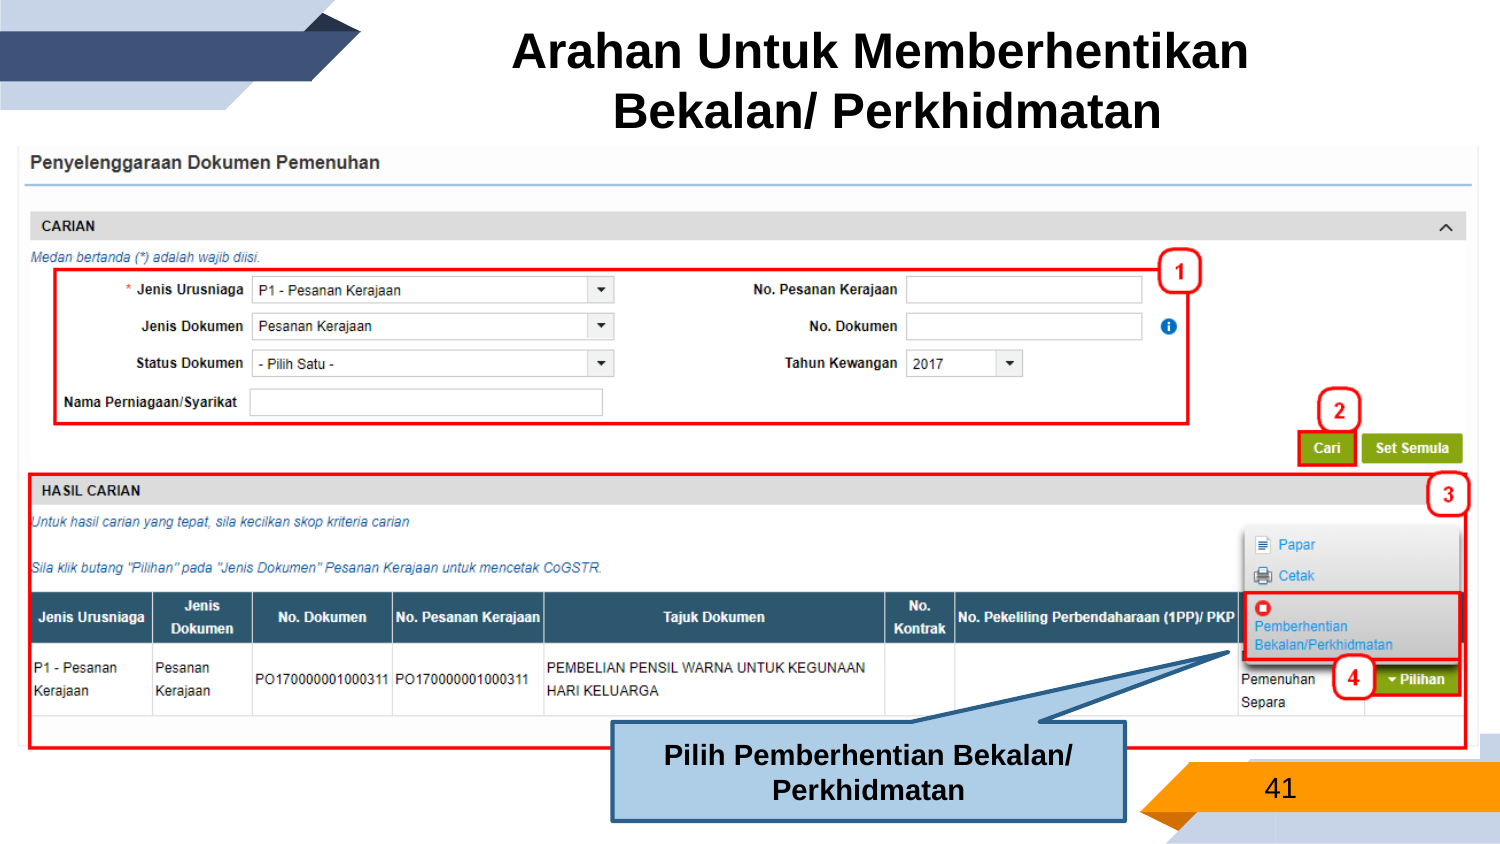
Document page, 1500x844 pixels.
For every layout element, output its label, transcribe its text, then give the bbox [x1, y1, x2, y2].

slide_number 41 [1249, 760, 1494, 813]
text_box Pilih Pemberhentian Bekalan/ Perkhidmatan [610, 768, 1128, 824]
text_box Arahan Untuk Memberhentikan Bekalan/ Perkhidmatan [323, 45, 1452, 111]
picture [12, 146, 1481, 759]
